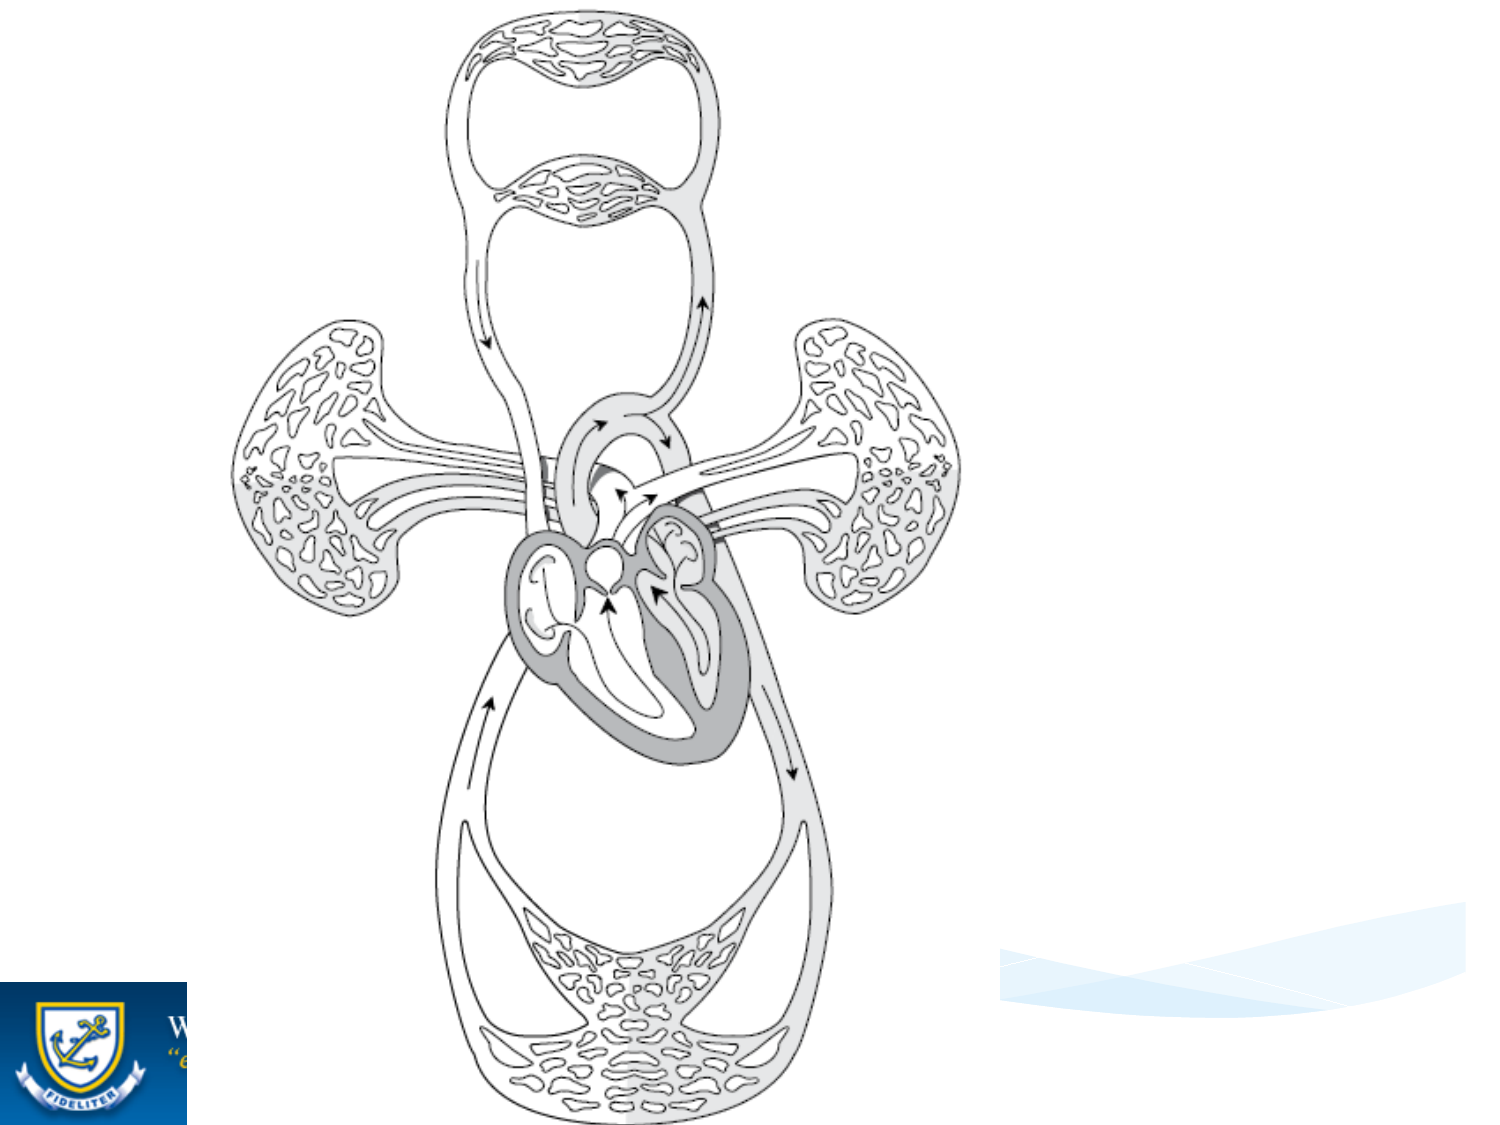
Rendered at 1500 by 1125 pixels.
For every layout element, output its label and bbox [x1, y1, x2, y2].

picture [0, 0, 1001, 1125]
